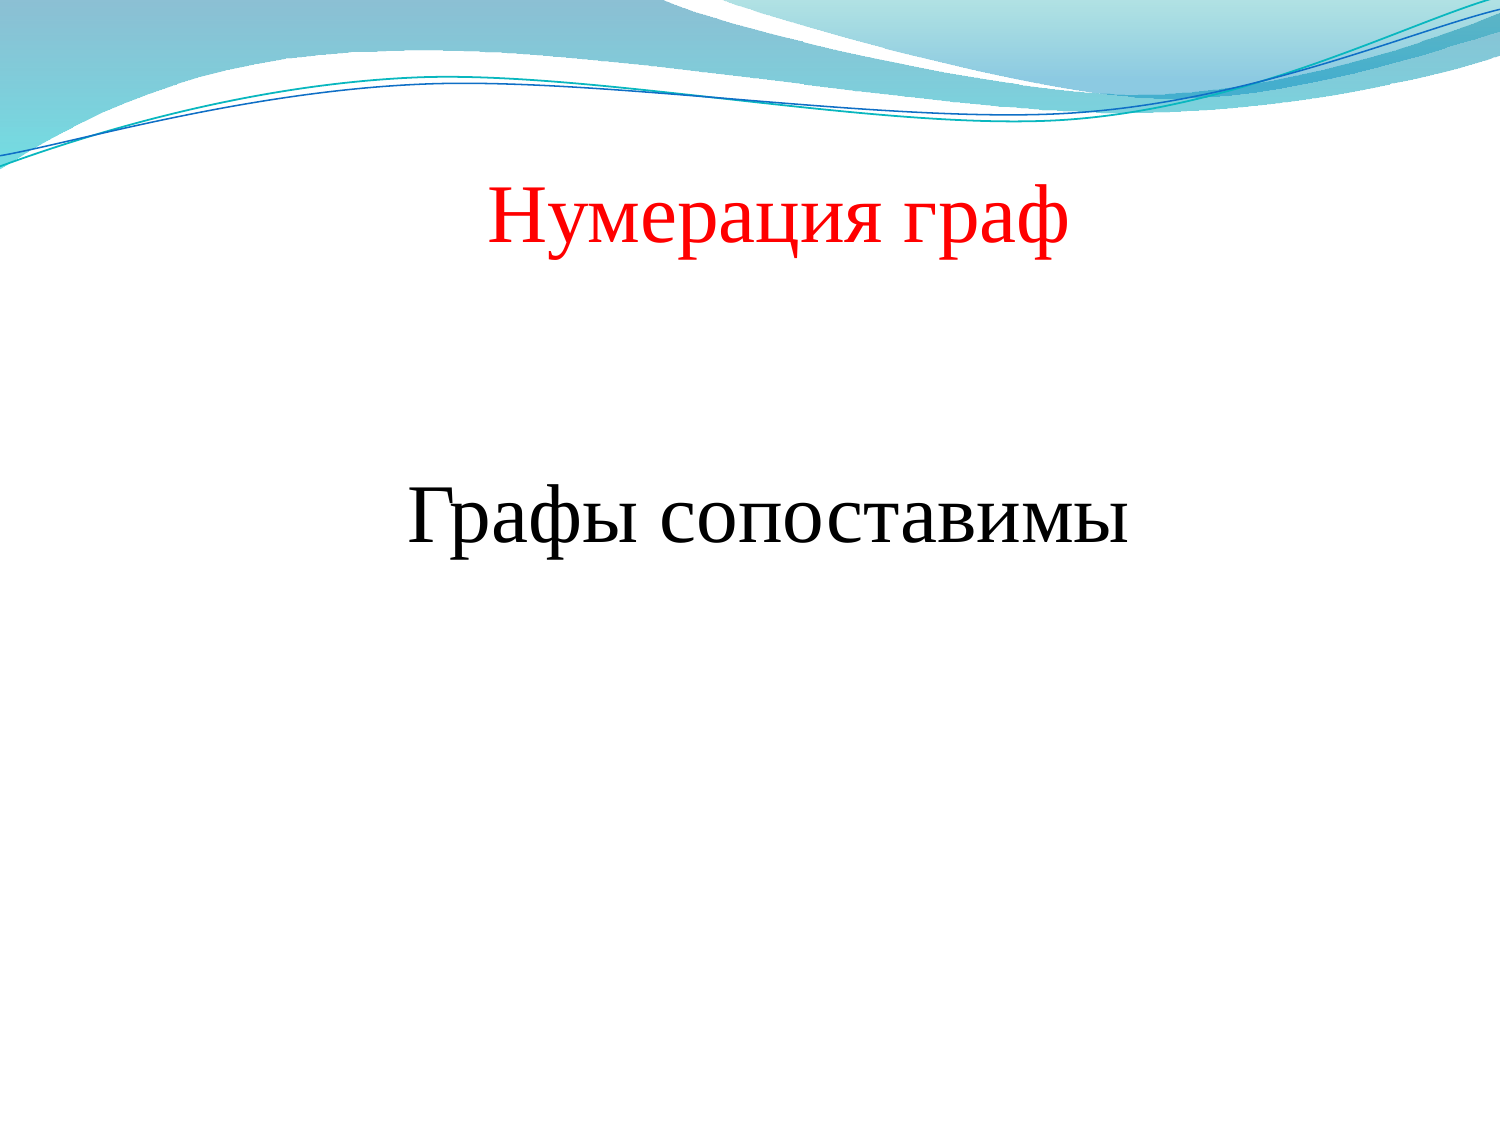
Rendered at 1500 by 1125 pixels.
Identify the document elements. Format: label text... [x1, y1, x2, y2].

text_box Нумерация граф Графы сопоставимы [163, 152, 1395, 567]
